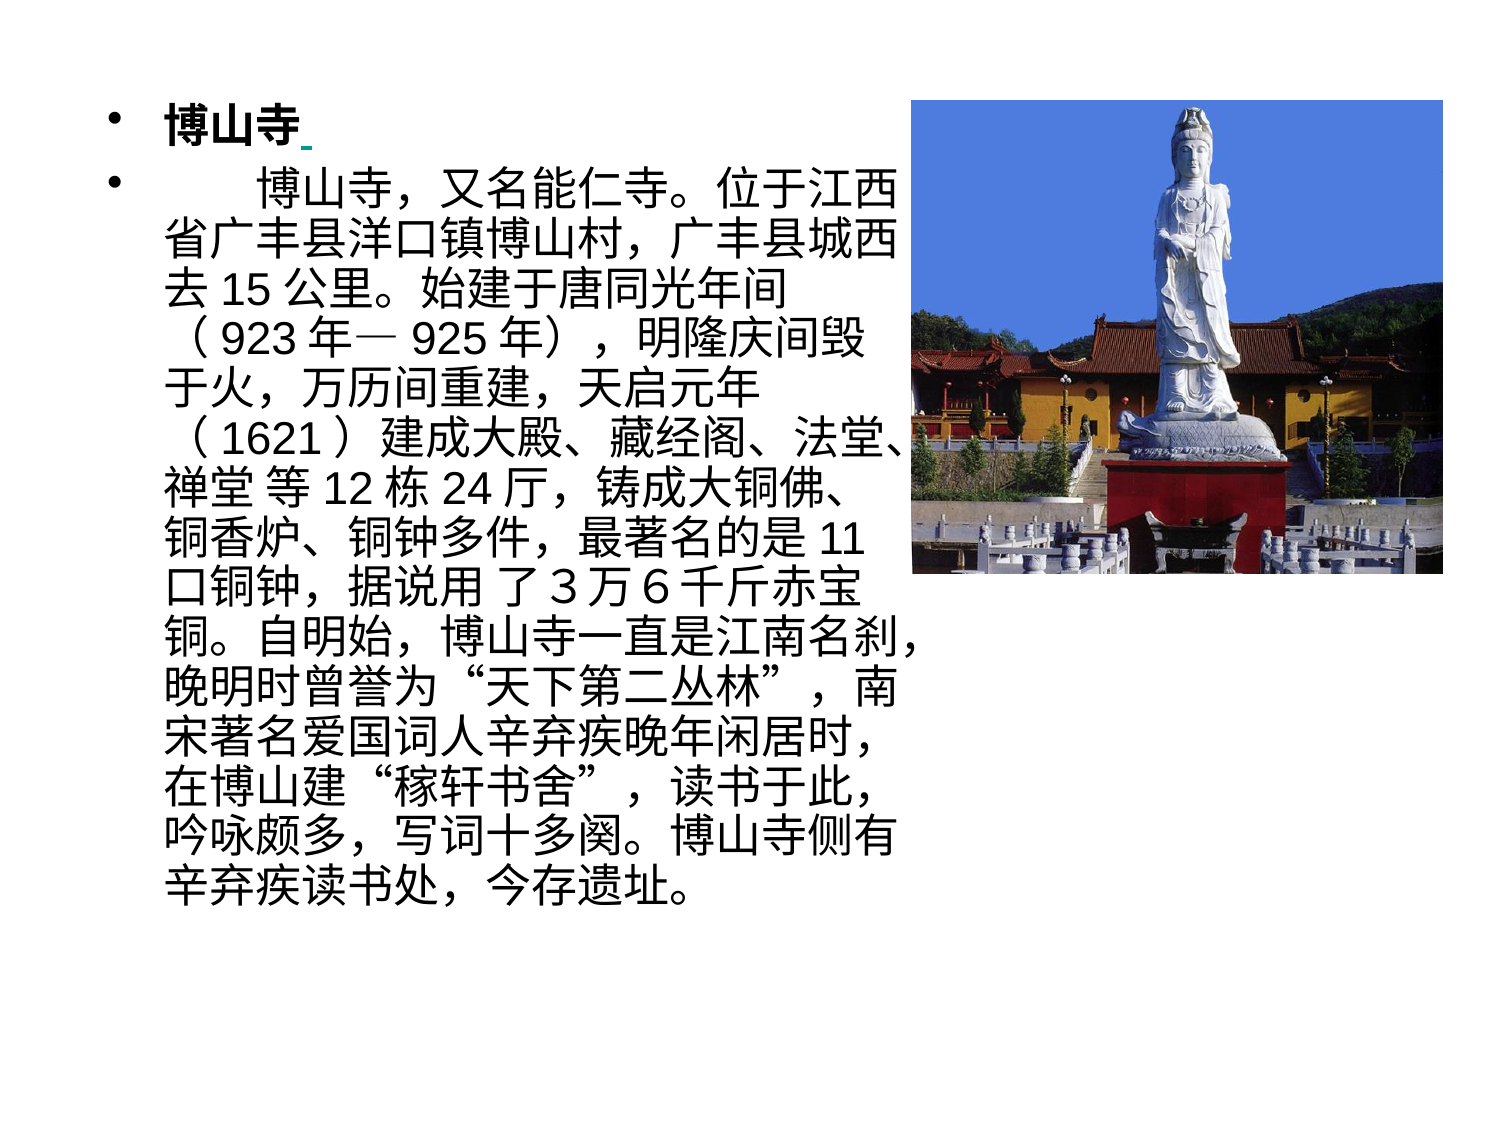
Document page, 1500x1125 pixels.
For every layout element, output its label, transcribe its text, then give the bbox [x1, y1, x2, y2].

list 博山寺 博山寺，又名能仁寺。位于江西省广丰县洋口镇博山村，广丰县城西去15公里。始建于唐同光年间（923年—925年），明隆庆间毁于火，万历间重建，天启元年（1621）建成大殿、藏经阁、法堂、禅堂 等12栋24厅，铸成大铜佛、铜香炉、铜钟多件，最著名的是11口铜钟，据说用 了３万６千斤赤宝铜。自明始，博山寺一直是江南名刹，晚明时曾誉为“天下第二丛林”，南宋著名爱国词人辛弃疾晚年闲居时，在博山建“稼轩书舍”，读书于此，吟咏颇多，写词十多阕。博山寺侧有辛弃疾读书处，今存遗址。 [92, 89, 924, 1025]
picture [911, 100, 1443, 575]
